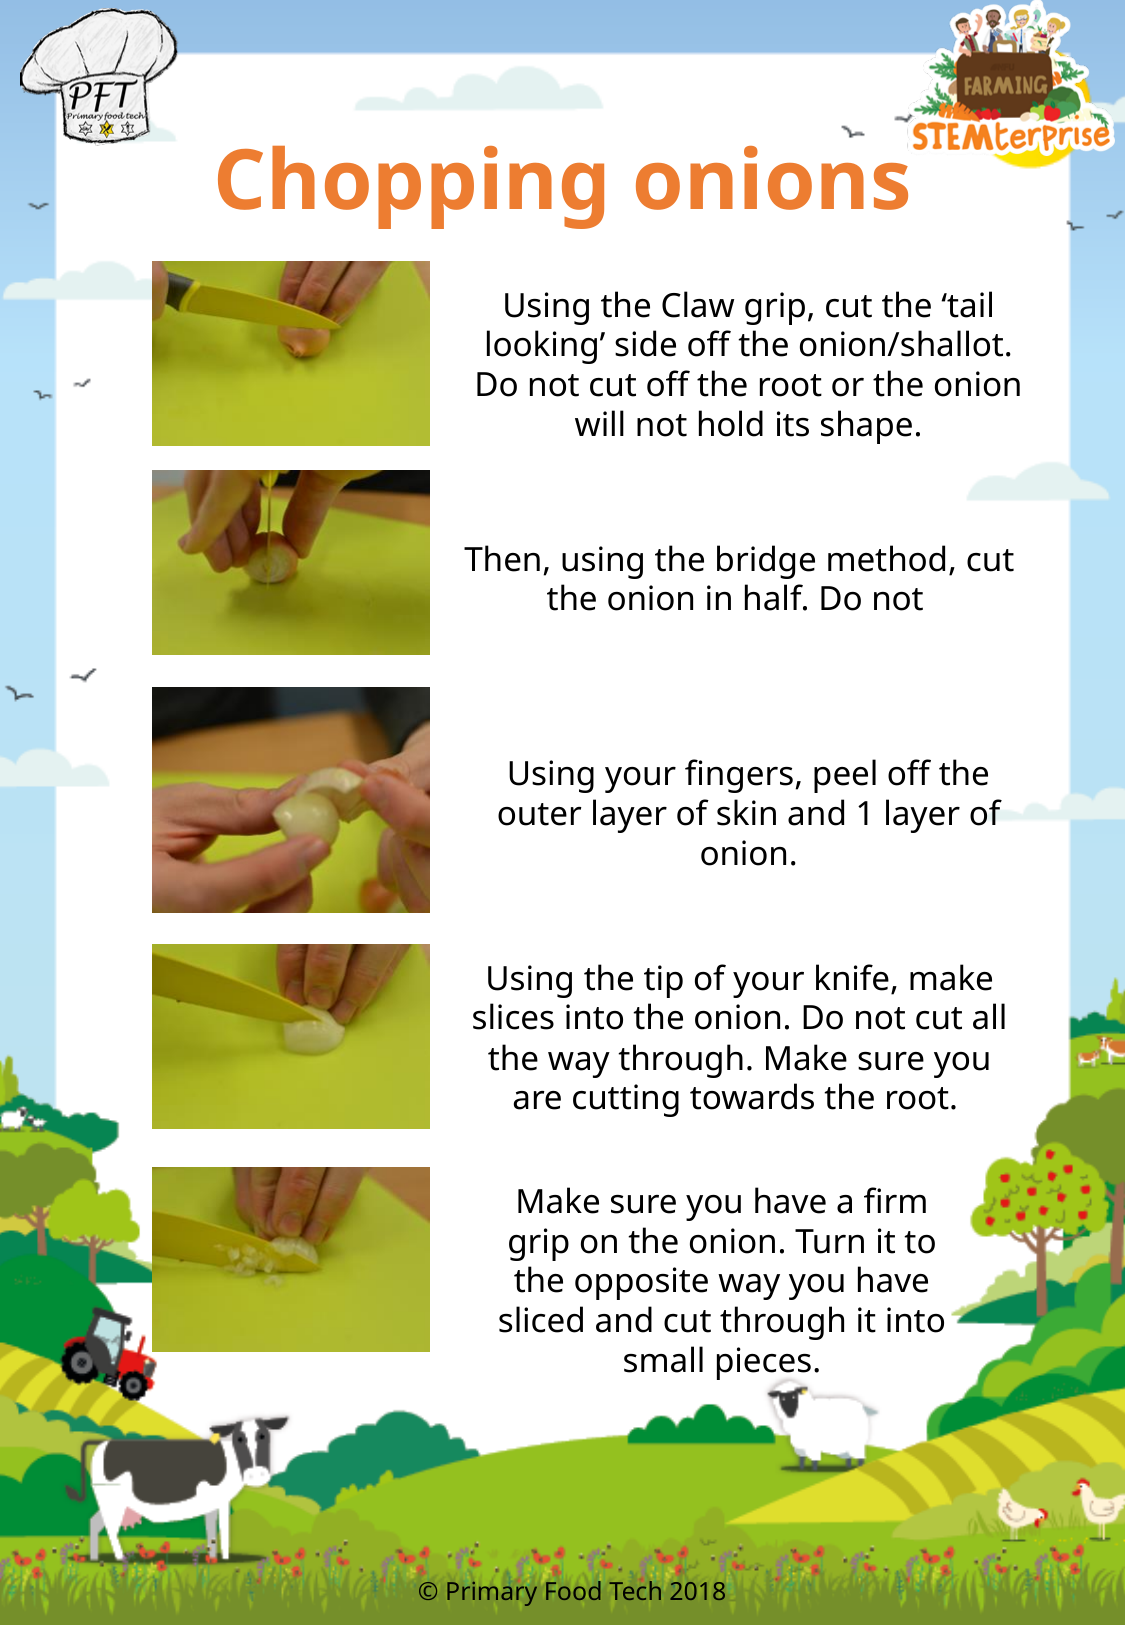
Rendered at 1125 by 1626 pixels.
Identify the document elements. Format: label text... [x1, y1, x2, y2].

text_box Using your fingers, peel off the outer layer of skin and 1 layer of onion. [449, 742, 1049, 882]
text_box Make sure you have a firm grip on the onion. Turn it to the opposite way you have sliced and cut through it into small pieces. [460, 1170, 984, 1390]
text_box © Primary Food Tech 2018 [137, 1568, 1008, 1613]
text_box Then, using the bridge method, cut the onion in half. Do not [440, 528, 1040, 628]
text_box Using the Claw grip, cut the ‘tail looking’ side off the onion/shallot. Do not cut off the root or the onion will not hold its shape. [450, 274, 1048, 453]
text_box Using the tip of your knife, make slices into the onion. Do not cut all the way through. Make sure you are cutting towards the root. [445, 947, 1036, 1127]
picture [0, 0, 1125, 1625]
text_box [29, 262, 761, 1127]
text_box Chopping onions [20, 156, 1107, 262]
